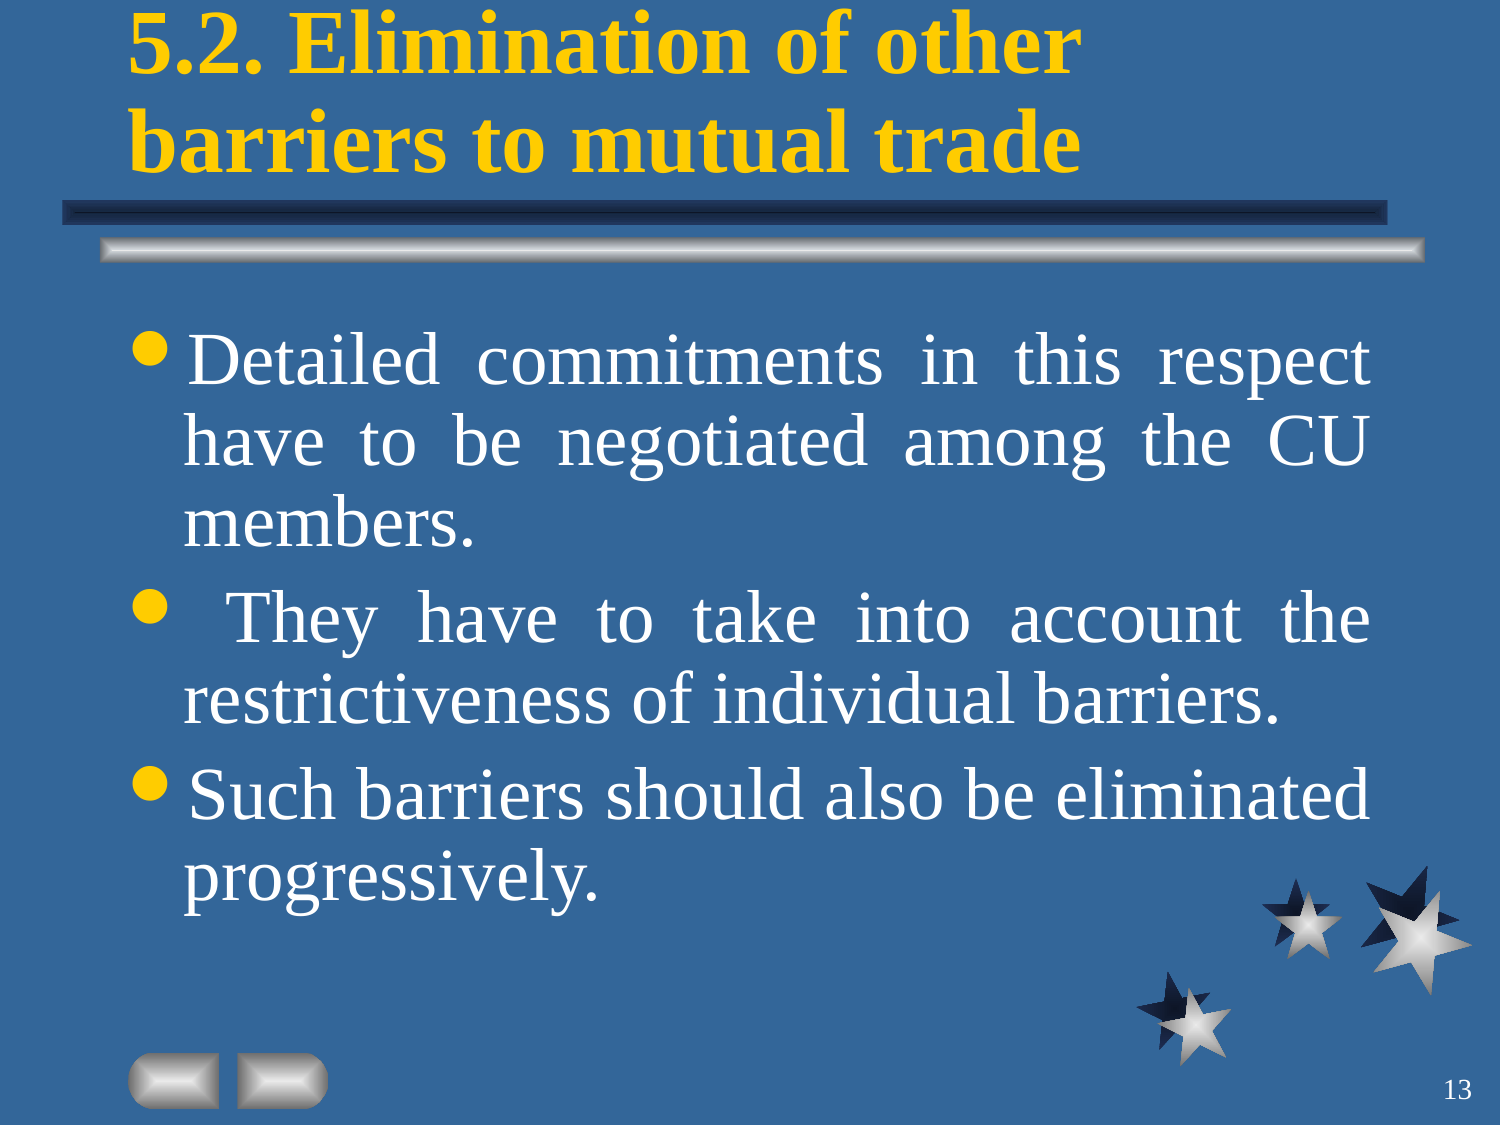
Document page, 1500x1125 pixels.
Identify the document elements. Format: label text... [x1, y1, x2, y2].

slide_number 13 [1174, 1049, 1488, 1125]
list Detailed commitments in this respect have to be negotiated among the CU members. They have to take into account the restrictiveness of individual barriers. Such barriers should also be eliminated progressively. [112, 312, 1388, 988]
title 5.2. Elimination of other barriers to mutual trade [112, 0, 1388, 201]
